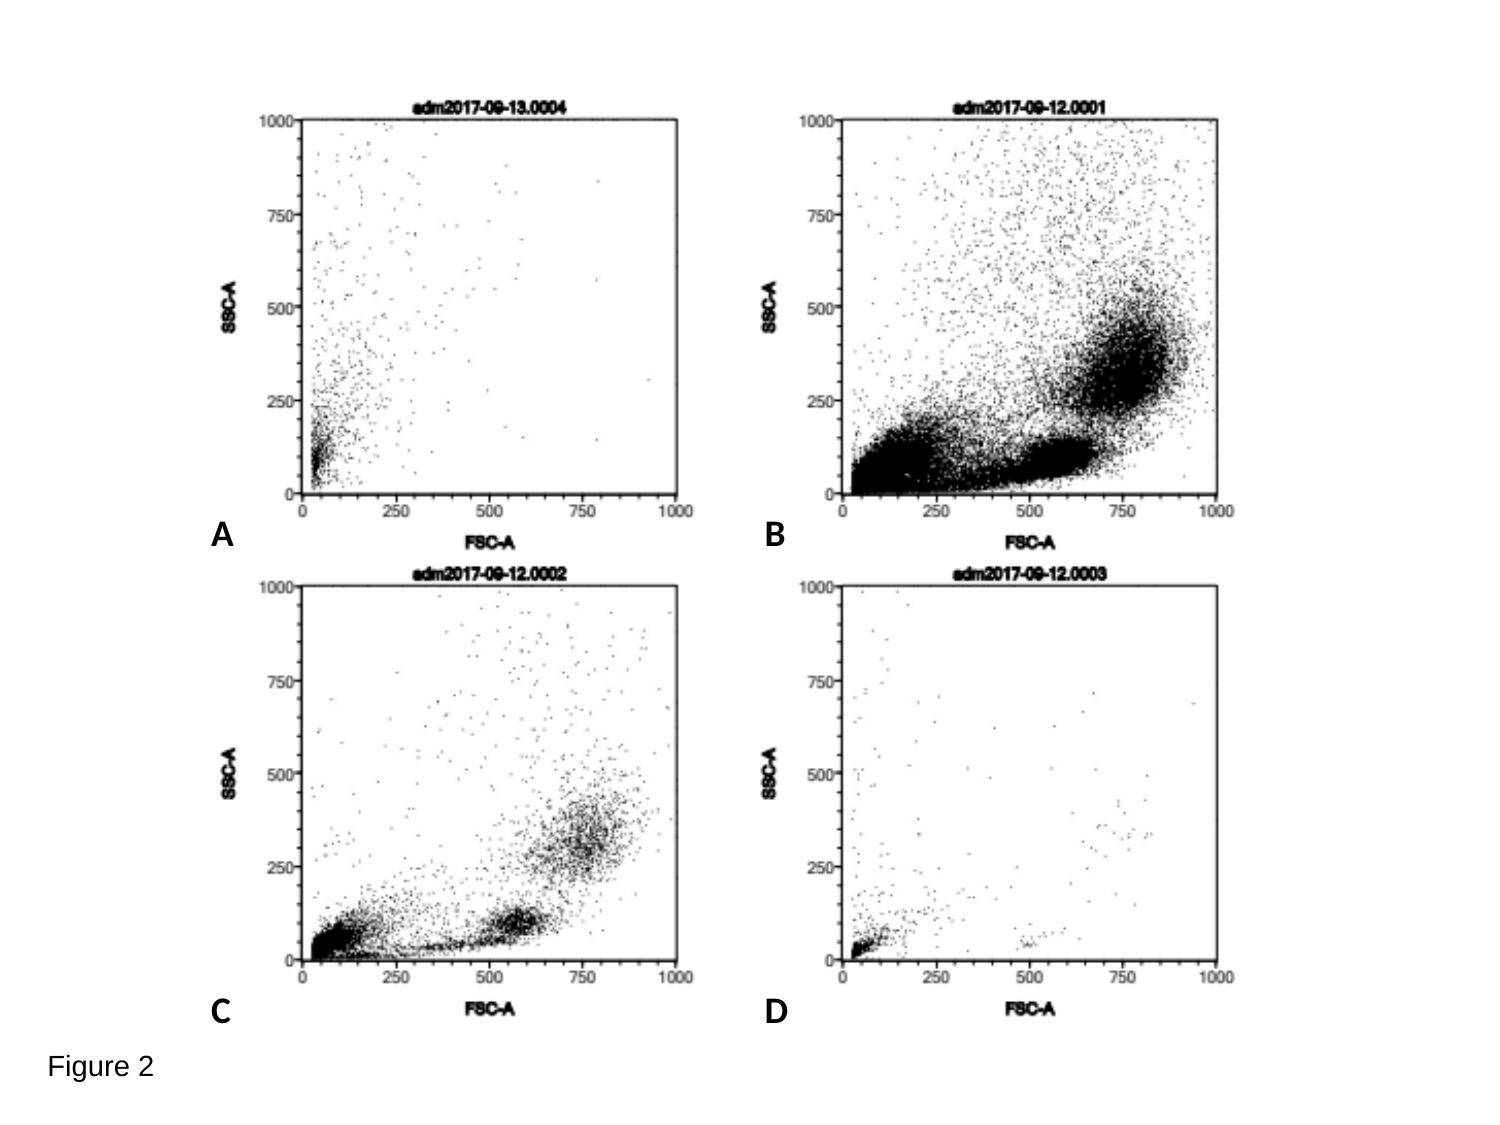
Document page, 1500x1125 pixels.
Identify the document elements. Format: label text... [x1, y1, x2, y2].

text_box Figure 2 [32, 1040, 338, 1090]
picture [195, 43, 1299, 1069]
